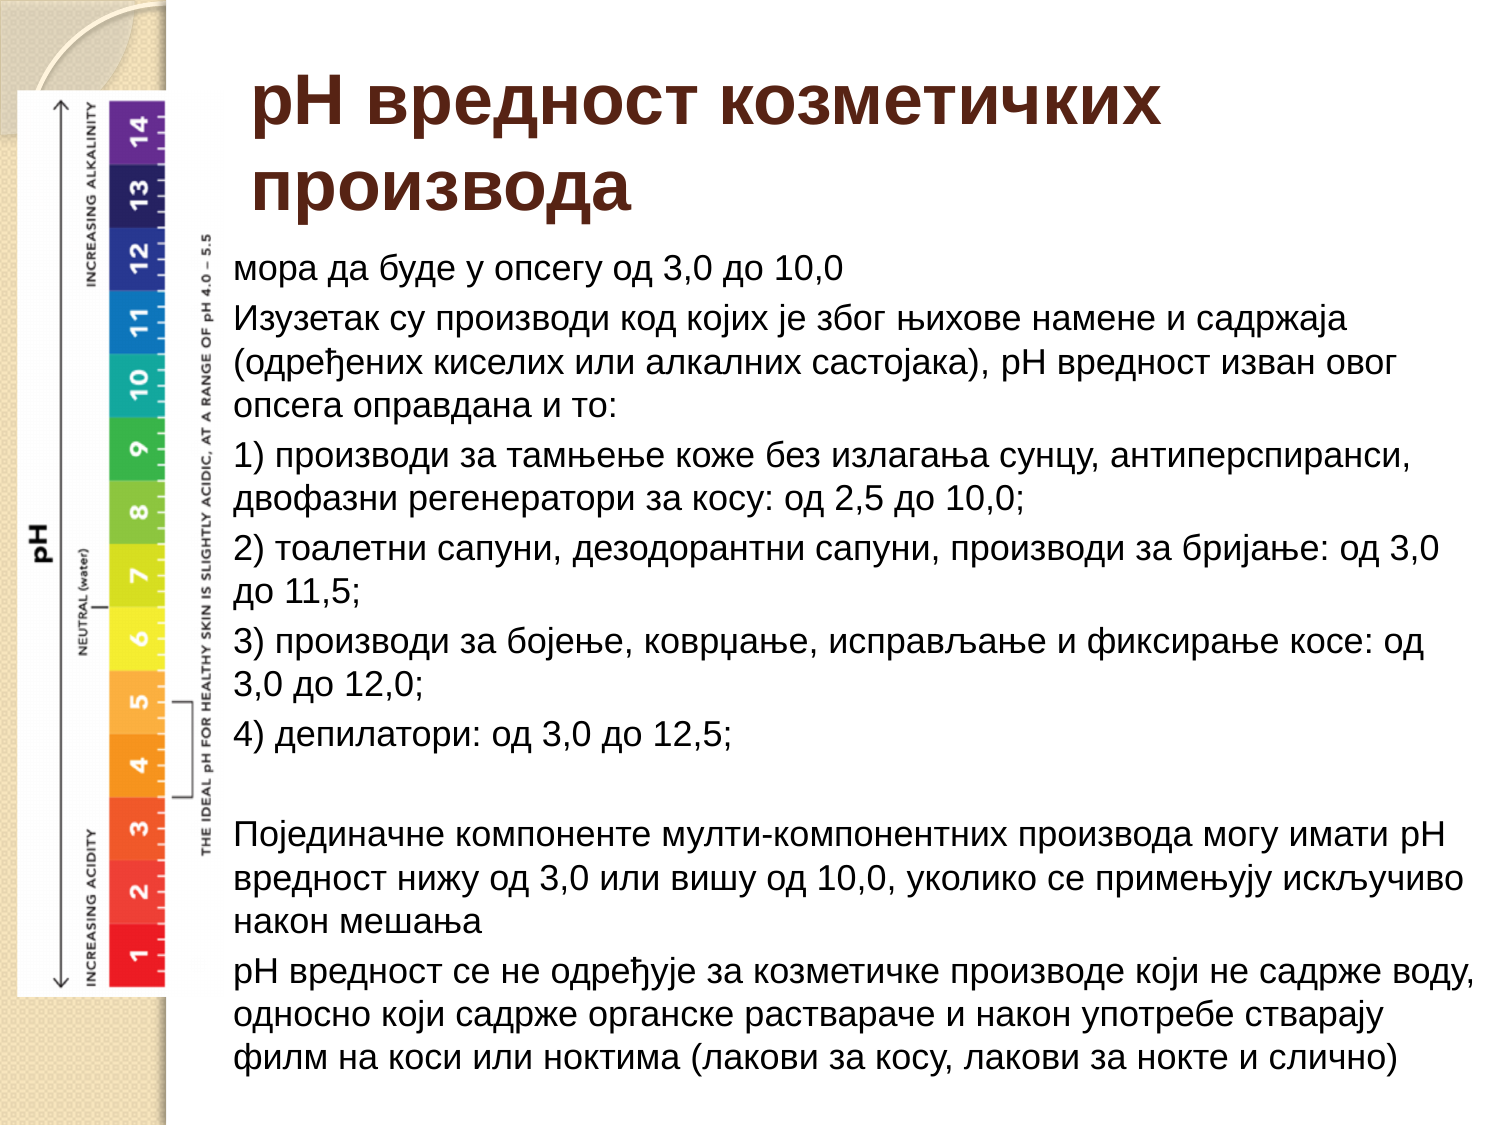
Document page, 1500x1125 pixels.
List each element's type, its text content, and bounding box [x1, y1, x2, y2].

picture [0, 91, 575, 997]
list мора да буде у опсегу од 3,0 до 10,0 Изузетак су производи код којих је због њихове намене и садржаја (одређених киселих или алкалних састојака), pH вредност изван овог опсега оправдана и то: 1) производи за тамњење коже без излагања сунцу, антиперспиранси, двофазни регенератори за косу: од 2,5 до 10,0; 2) тоалетни сапуни, дезодорантни сапуни, производи за бријање: од 3,0 до 11,5; 3) производи за бојење, коврџање, исправљање и фиксирање косе: од 3,0 до 12,0; 4) депилатори: од 3,0 до 12,5; Појединачне компоненте мулти-компонентних производа могу имати pH вредност нижу од 3,0 или вишу од 10,0, уколико се примењују искључиво након мешања pH вредност се не одређује за козметичке производе који не садрже воду, односно који садрже органске раствараче и након употребе стварају филм на коси или ноктима (лакови за косу, лакови за нокте и слично) [159, 237, 1500, 1094]
title pH вредност козметичких производа [235, 45, 1466, 233]
